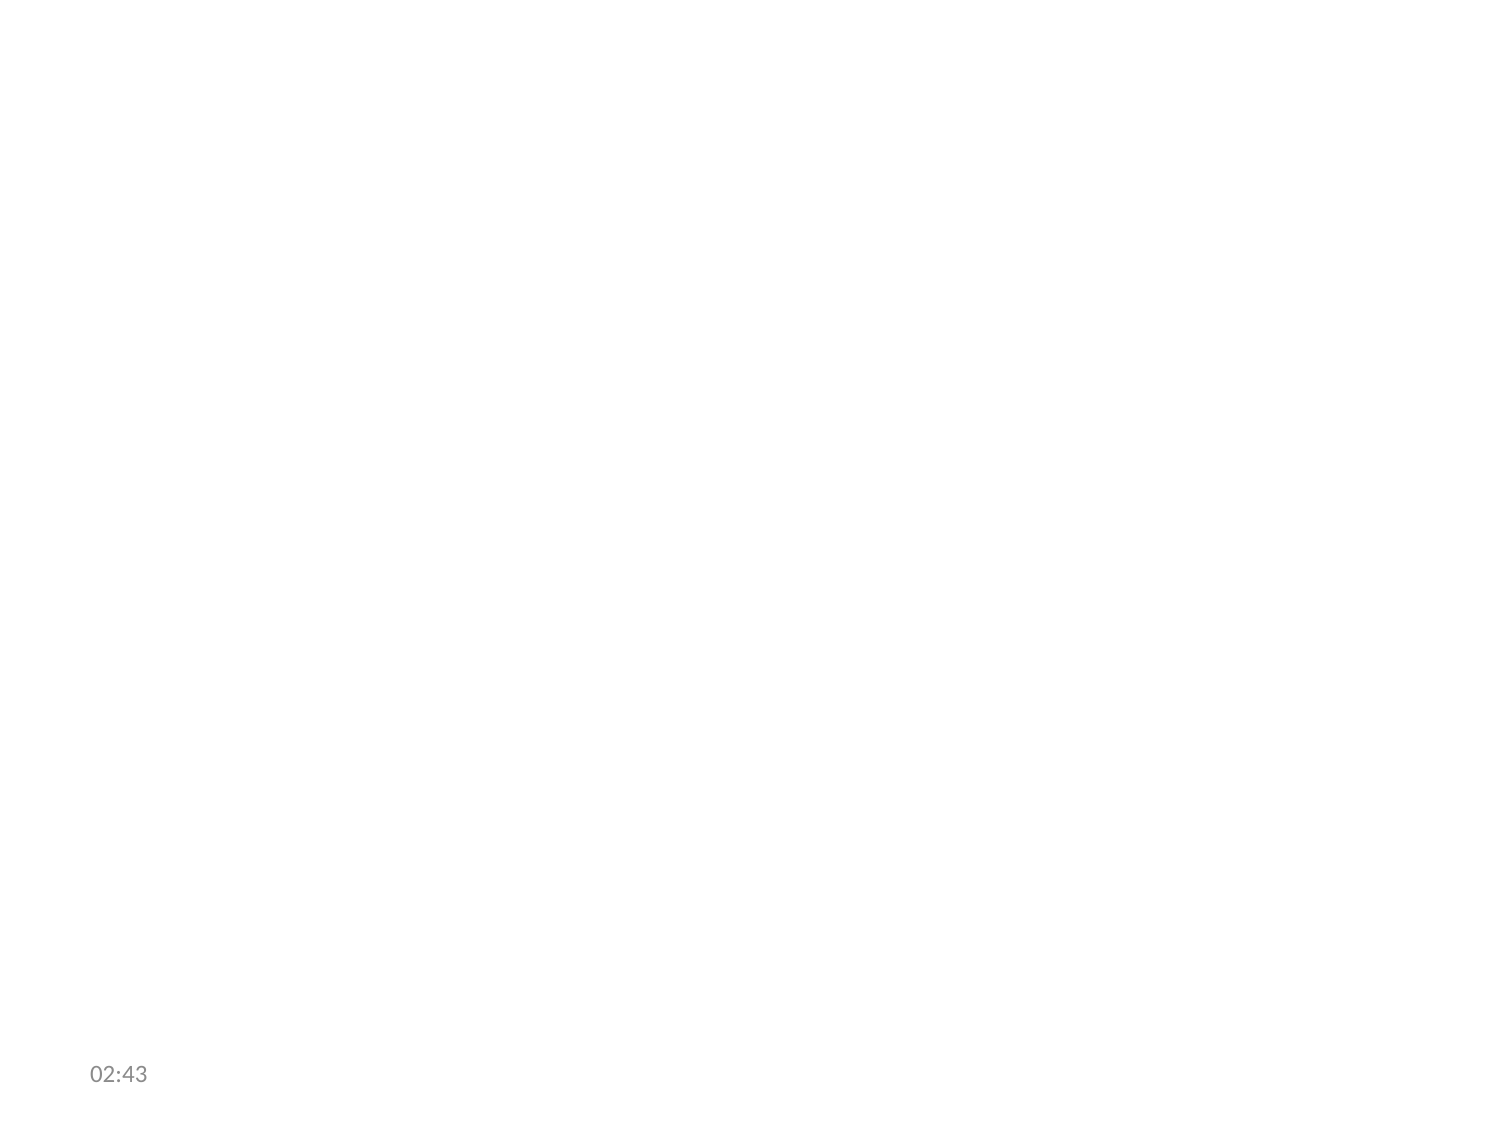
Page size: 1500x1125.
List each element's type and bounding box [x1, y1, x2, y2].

slide_number [75, 1042, 425, 1103]
